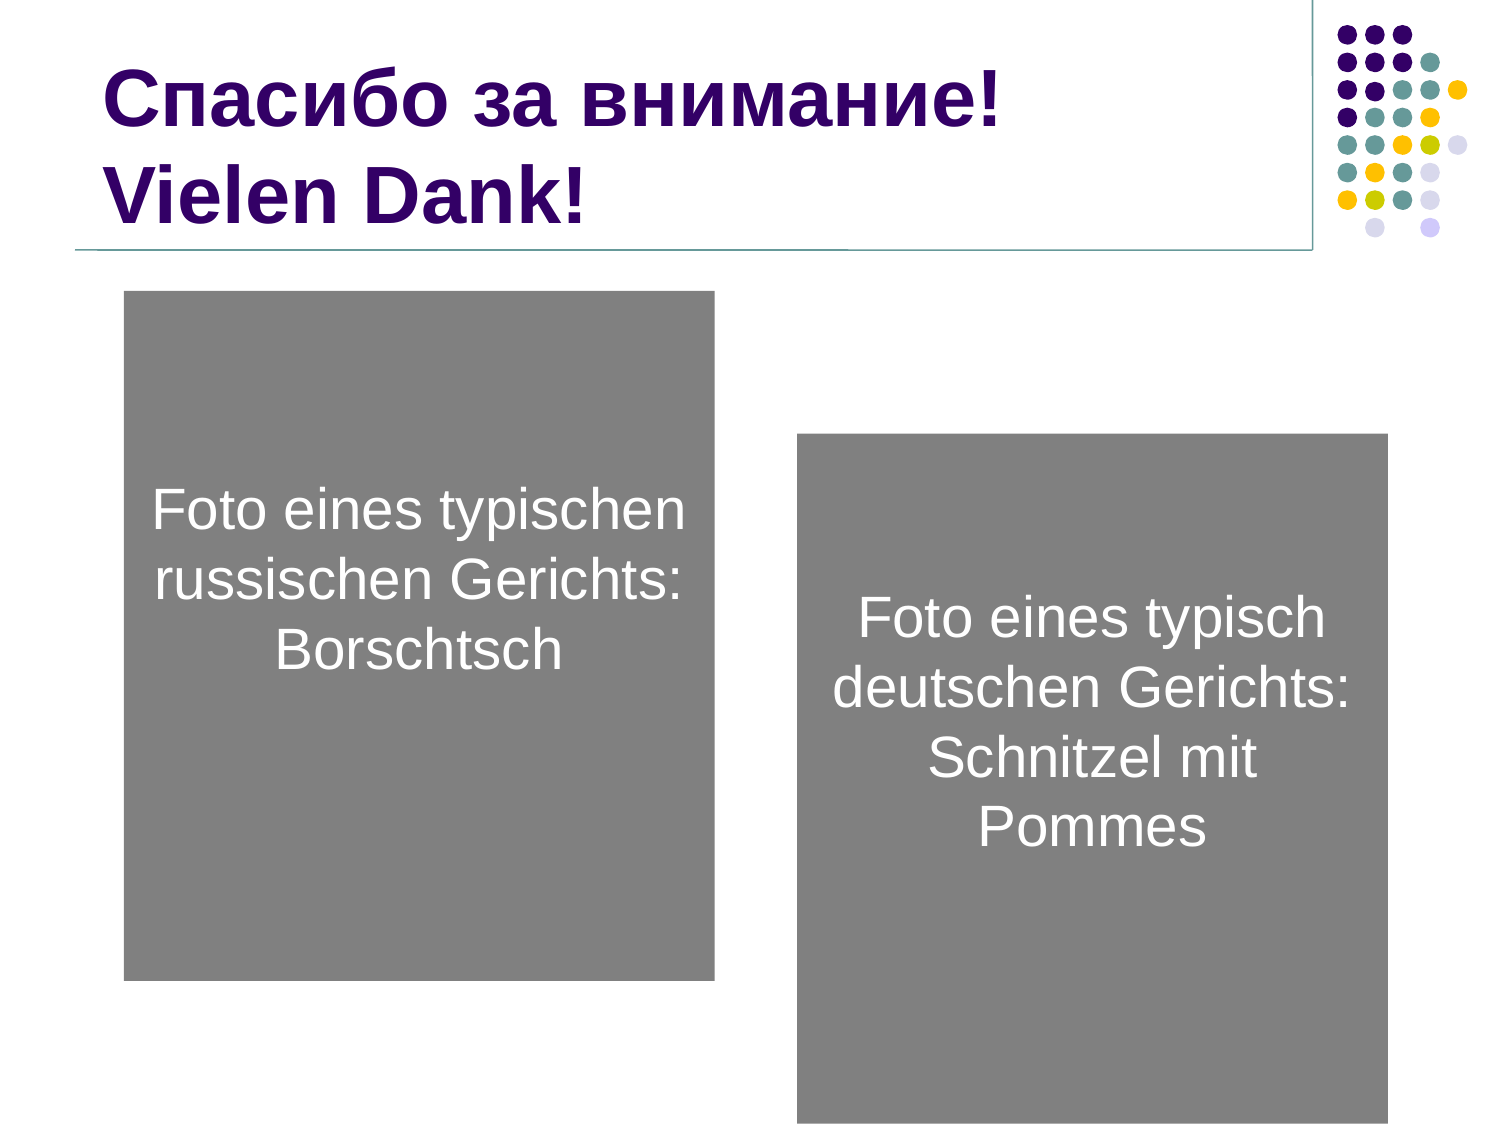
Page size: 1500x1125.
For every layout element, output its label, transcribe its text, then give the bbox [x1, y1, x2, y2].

text_box Foto eines typisch deutschen Gerichts: Schnitzel mit Pommes [797, 433, 1388, 1124]
text_box Foto eines typischen russischen Gerichts: Borschtsch [123, 290, 715, 981]
title Спасибо за внимание! Vielen Dank! [86, 13, 1438, 248]
